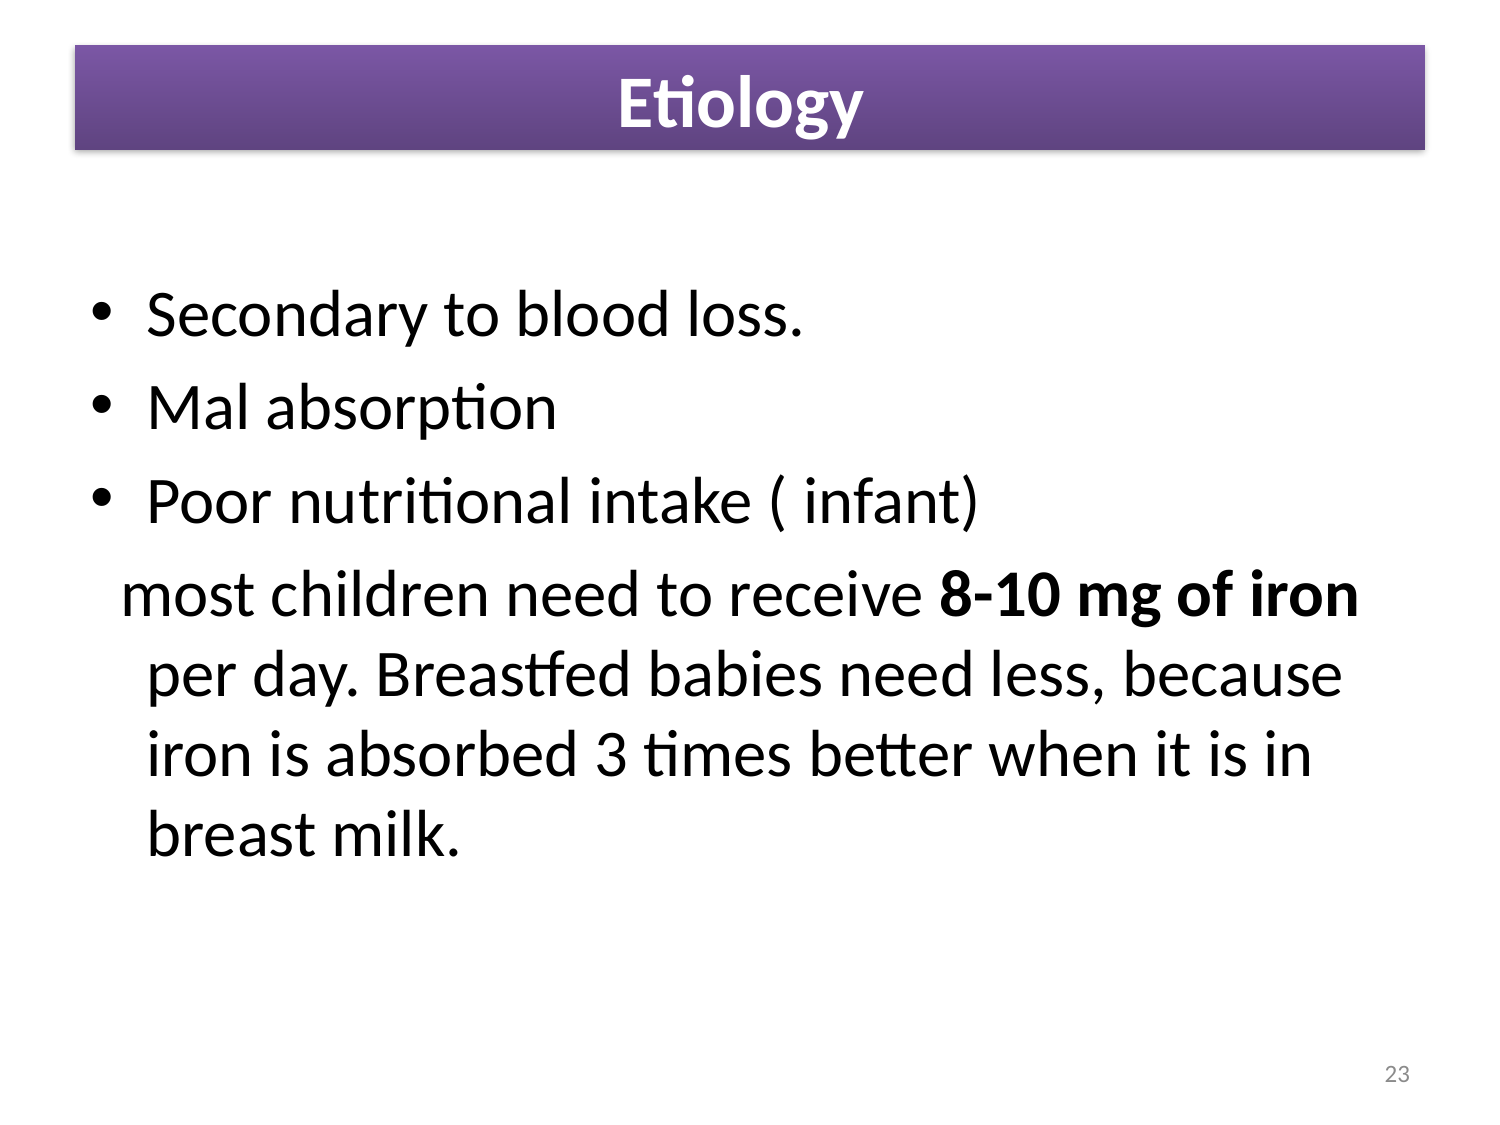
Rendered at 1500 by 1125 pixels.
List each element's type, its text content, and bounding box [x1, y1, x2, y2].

title Etiology [75, 45, 1425, 150]
slide_number 23 [1074, 1042, 1425, 1103]
list Secondary to blood loss. Mal absorption Poor nutritional intake ( infant) most children need to receive 8-10 mg of iron per day. Breastfed babies need less, because iron is absorbed 3 times better when it is in breast milk. [75, 262, 1425, 1013]
